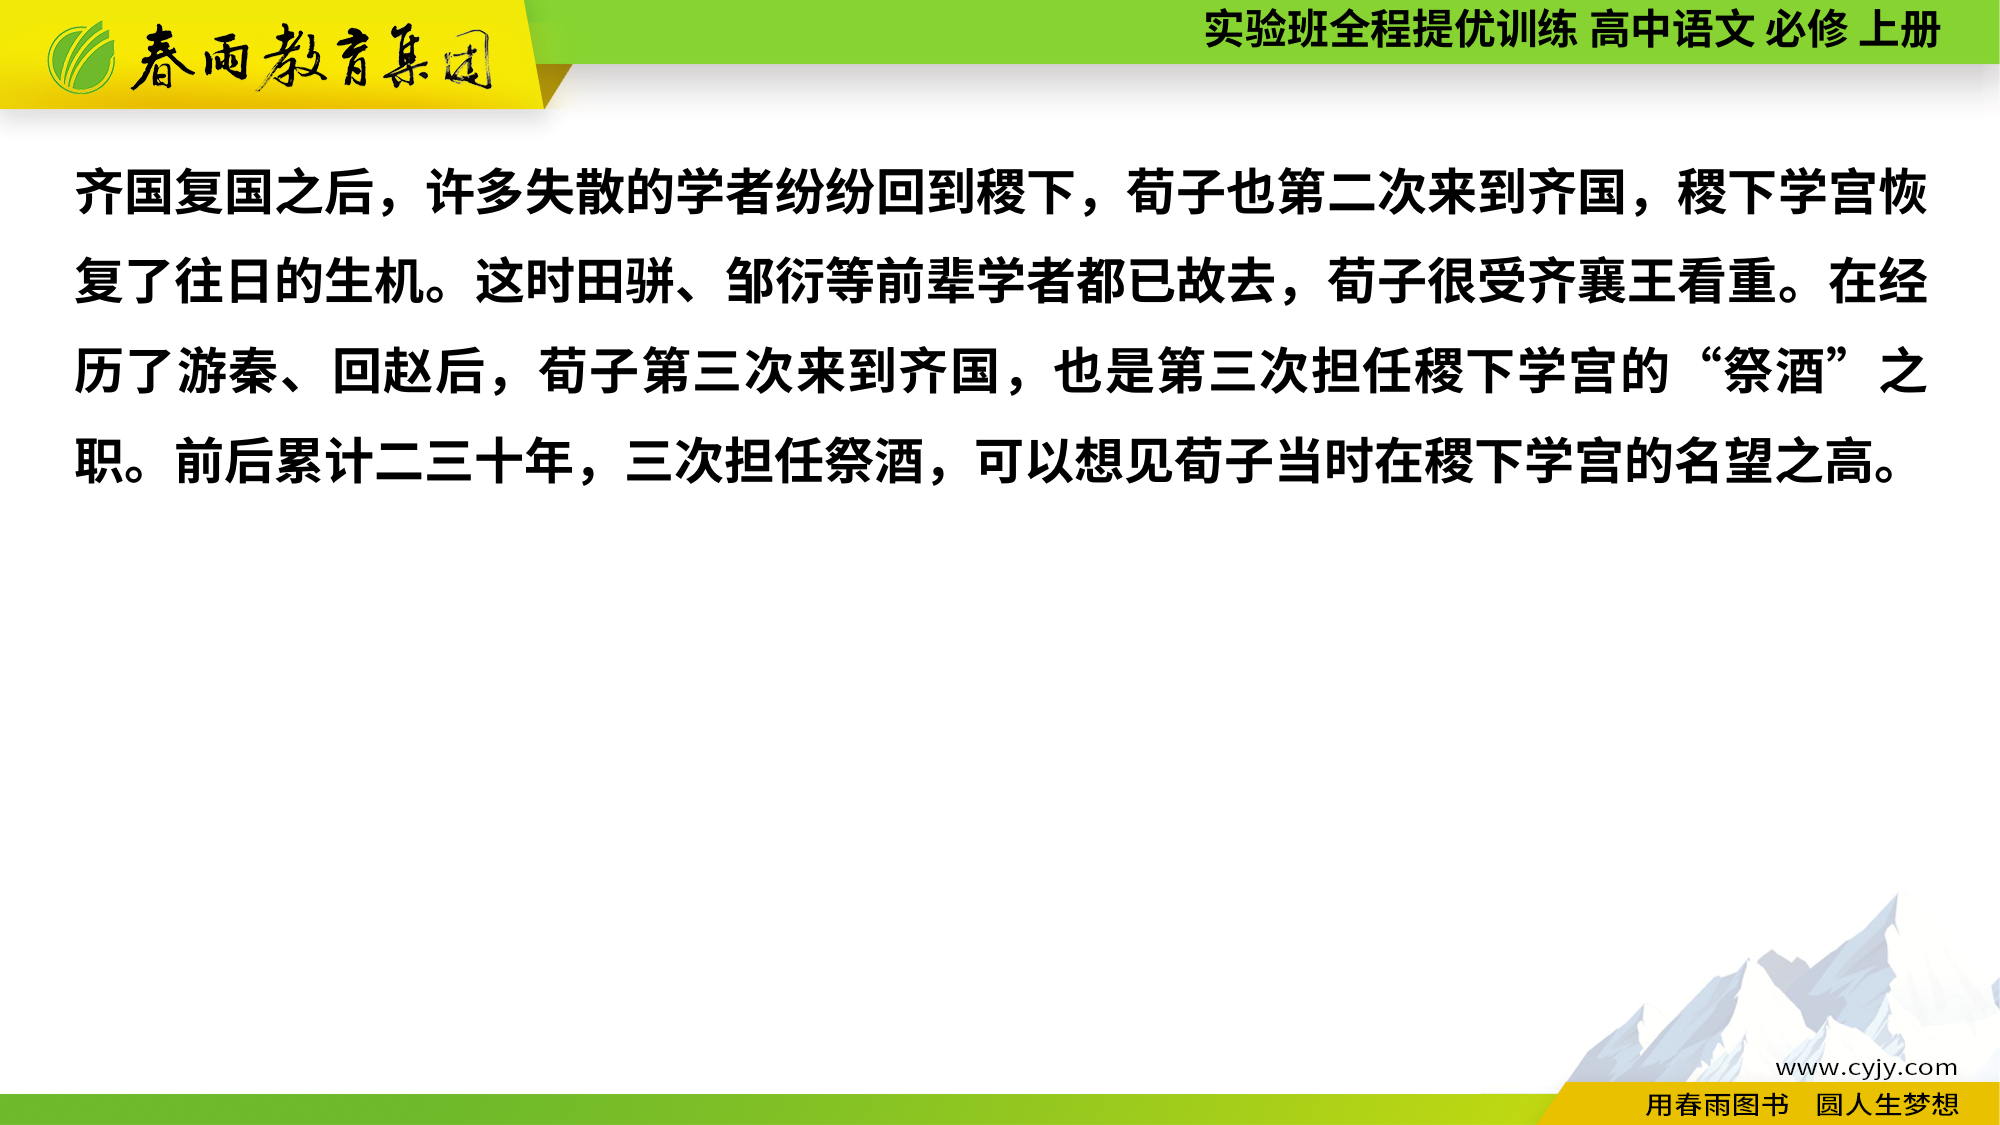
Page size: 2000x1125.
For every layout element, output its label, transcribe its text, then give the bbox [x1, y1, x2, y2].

picture [0, 0, 2000, 1125]
list 齐国复国之后，许多失散的学者纷纷回到稷下，荀子也第二次来到齐国，稷下学宫恢复了往日的生机。这时田骈、邹衍等前辈学者都已故去，荀子很受齐襄王看重。在经历了游秦、回赵后，荀子第三次来到齐国，也是第三次担任稷下学宫的“祭酒”之职。前后累计二三十年，三次担任祭酒，可以想见荀子当时在稷下学宫的名望之高。 [59, 122, 1944, 581]
